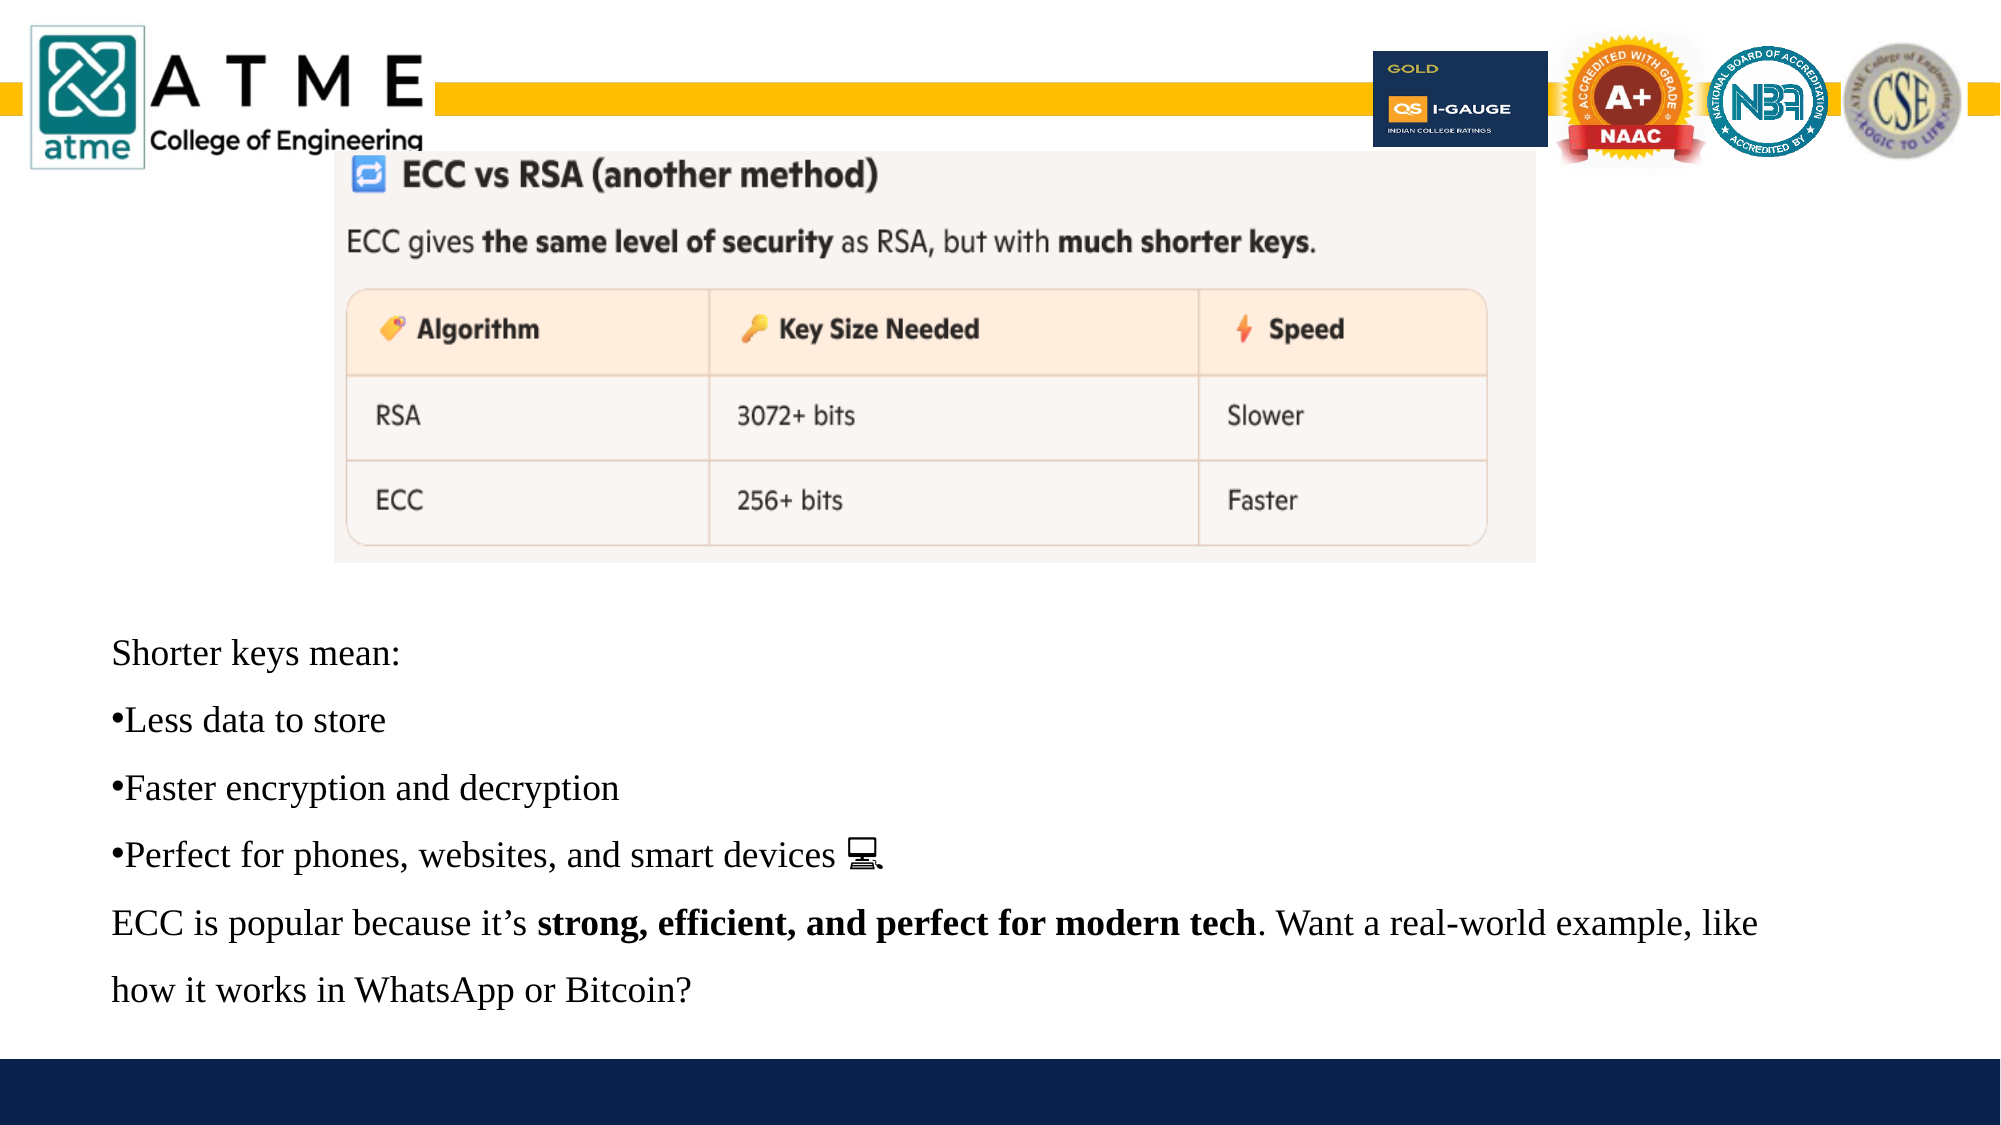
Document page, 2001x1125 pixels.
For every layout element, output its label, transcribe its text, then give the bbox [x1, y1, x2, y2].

text_box Shorter keys mean: Less data to store Faster encryption and decryption Perfect for phones, websites, and smart devices 📱💻 ECC is popular because it’s strong, efficient, and perfect for modern tech. Want a real-world example, like how it works in WhatsApp or Bitcoin? [96, 597, 1774, 1018]
picture [0, 1059, 2001, 1125]
picture [22, 15, 1536, 563]
picture [1840, 26, 1968, 176]
picture [1373, 20, 1828, 180]
